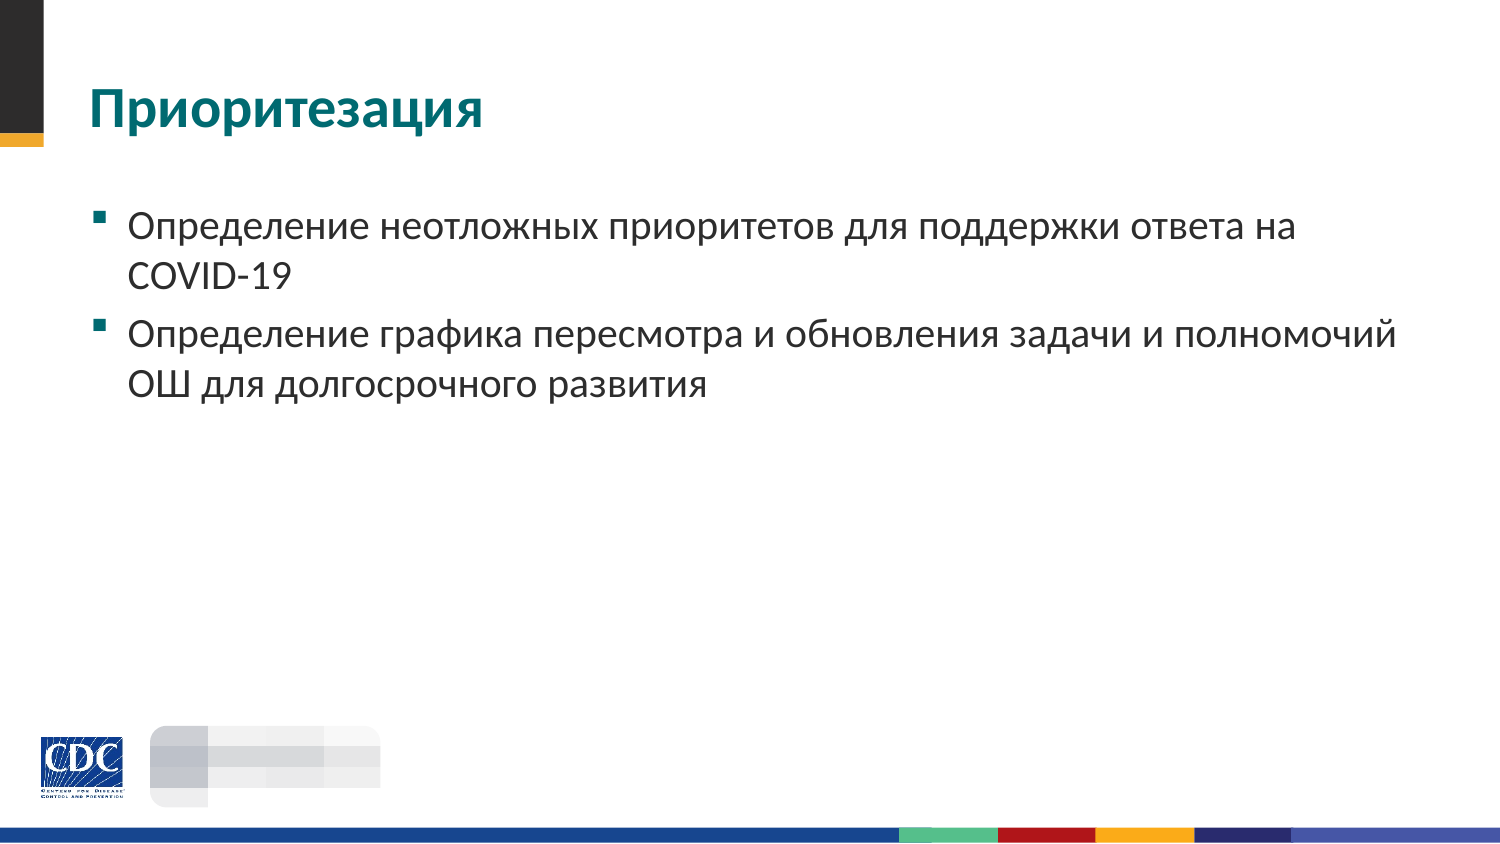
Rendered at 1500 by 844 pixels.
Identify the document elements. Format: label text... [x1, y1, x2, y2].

picture [41, 737, 125, 798]
list Определение неотложных приоритетов для поддержки ответа на COVID-19 Определение графика пересмотра и обновления задачи и полномочий ОШ для долгосрочного развития [75, 190, 1414, 739]
title Приоритезация [75, 33, 1425, 147]
